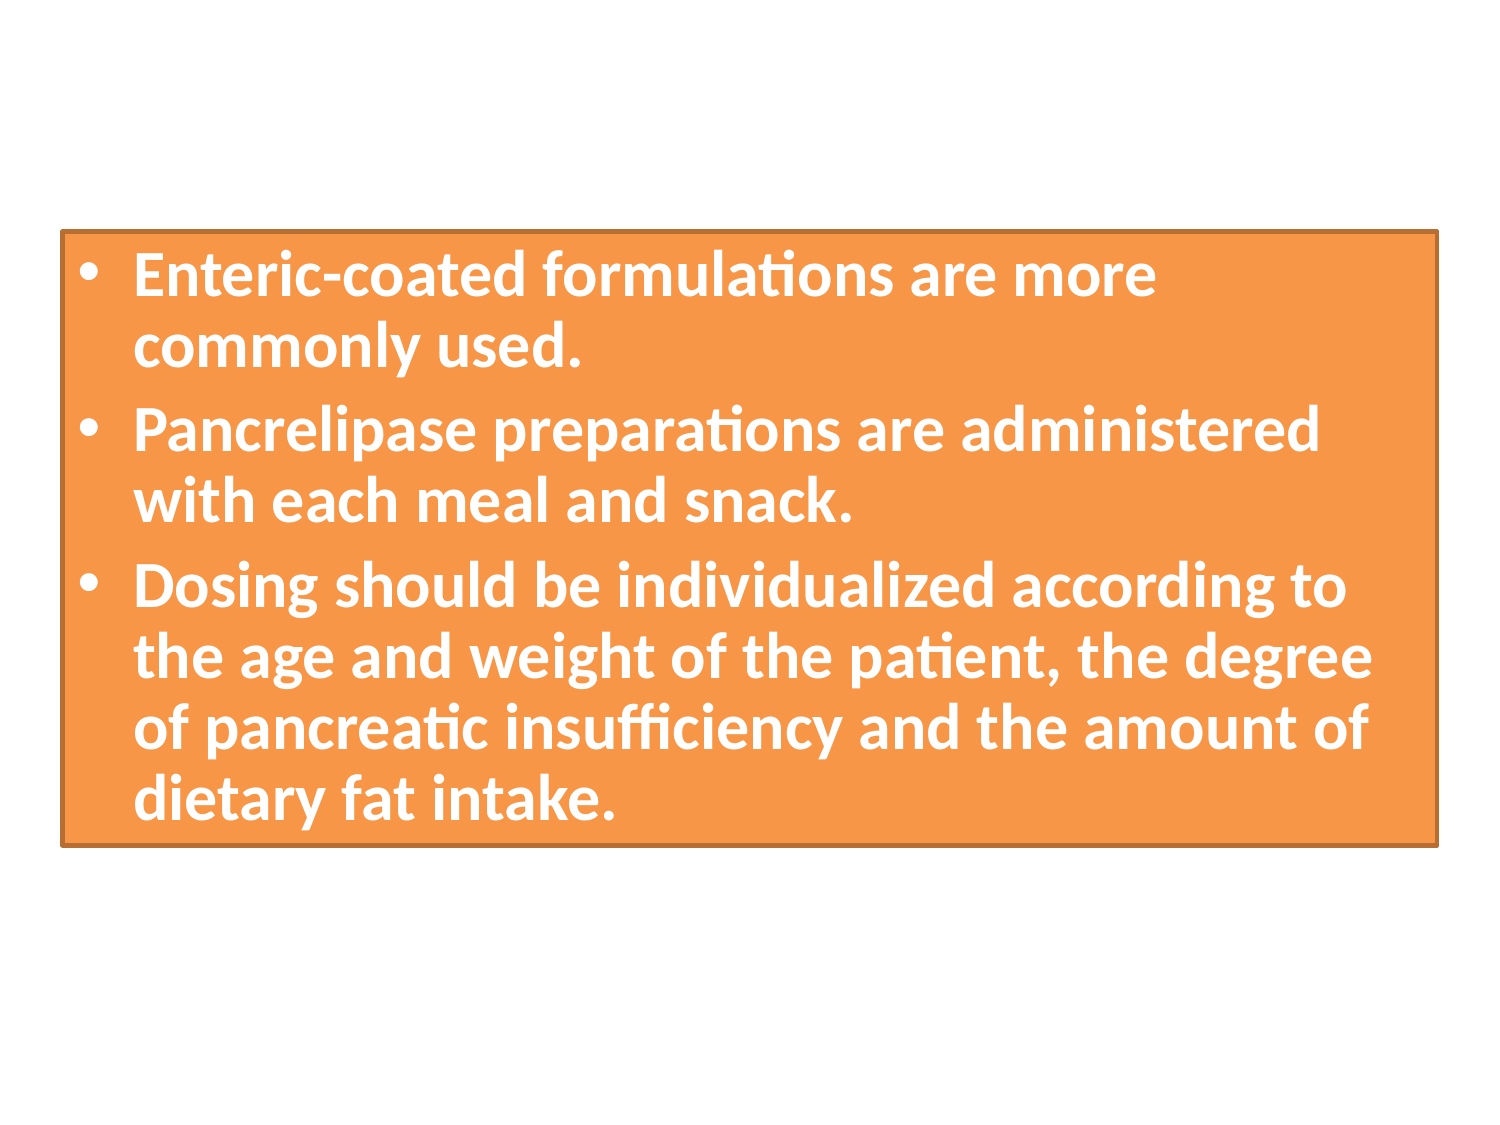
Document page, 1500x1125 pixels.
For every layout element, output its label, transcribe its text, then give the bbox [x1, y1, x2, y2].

list Enteric-coated formulations are more commonly used. Pancrelipase preparations are administered with each meal and snack. Dosing should be individualized according to the age and weight of the patient, the degree of pancreatic insufficiency and the amount of dietary fat intake. [60, 229, 1439, 848]
